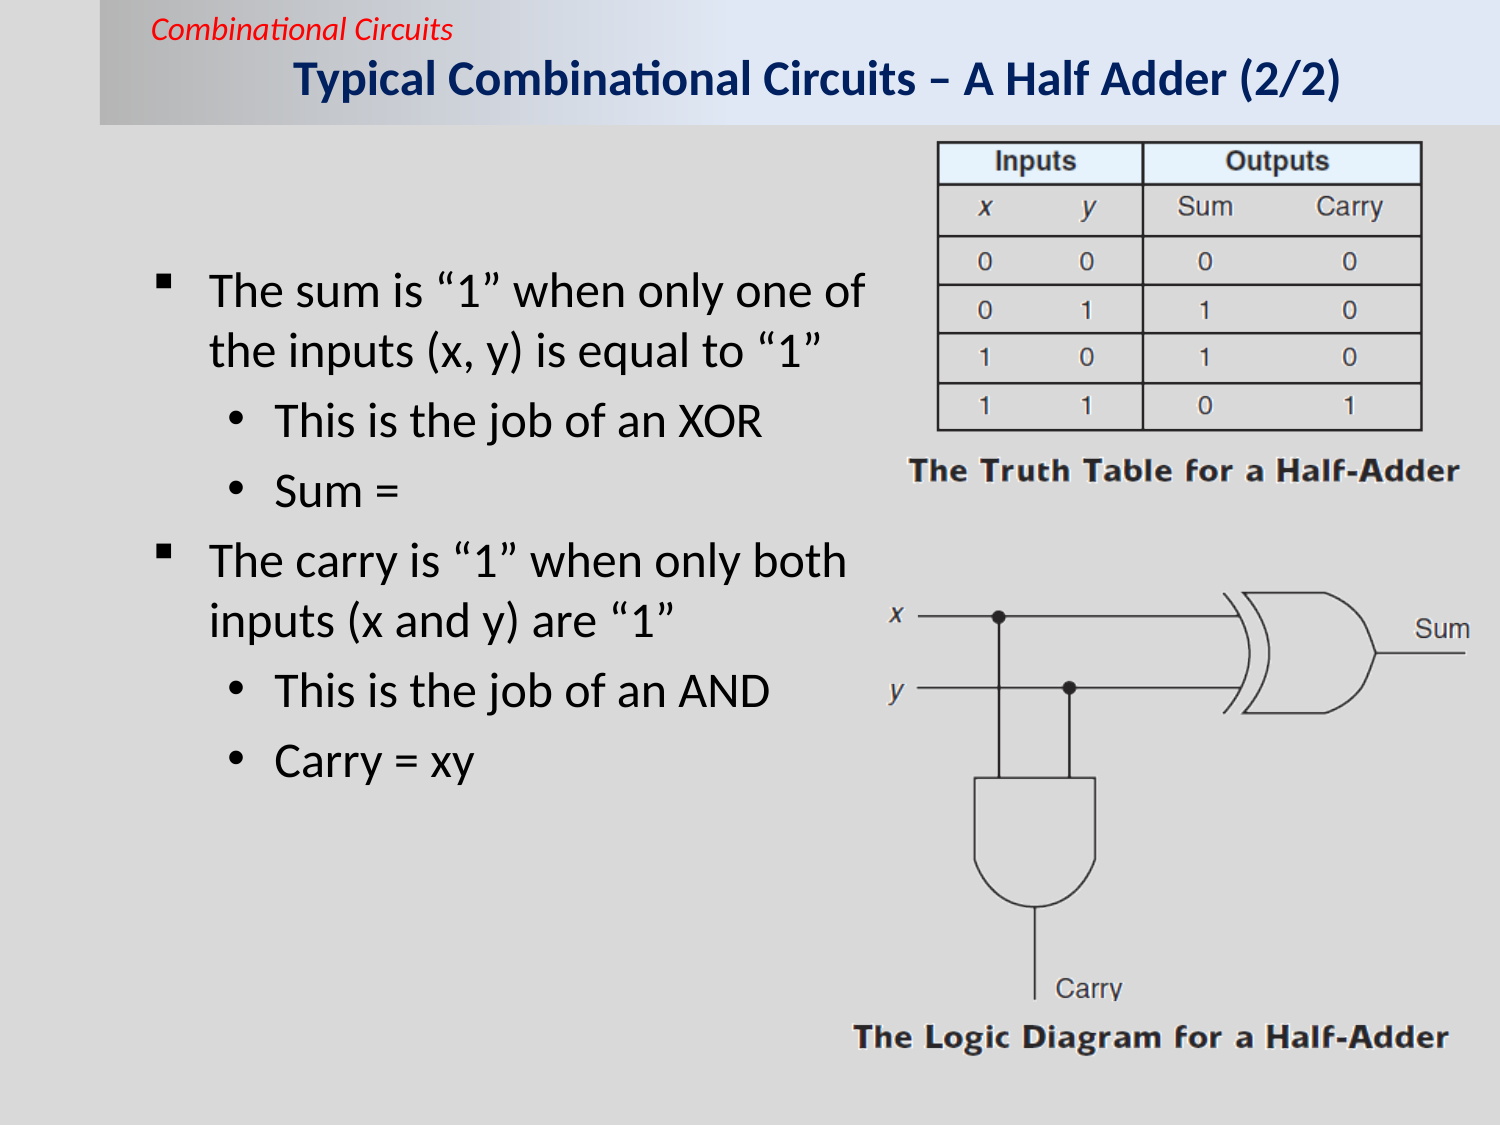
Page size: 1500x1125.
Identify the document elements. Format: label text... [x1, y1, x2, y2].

title Typical Combinational Circuits – A Half Adder (2/2) [135, 37, 1500, 113]
list Combinational Circuits [135, 0, 650, 38]
picture [835, 126, 1500, 1072]
